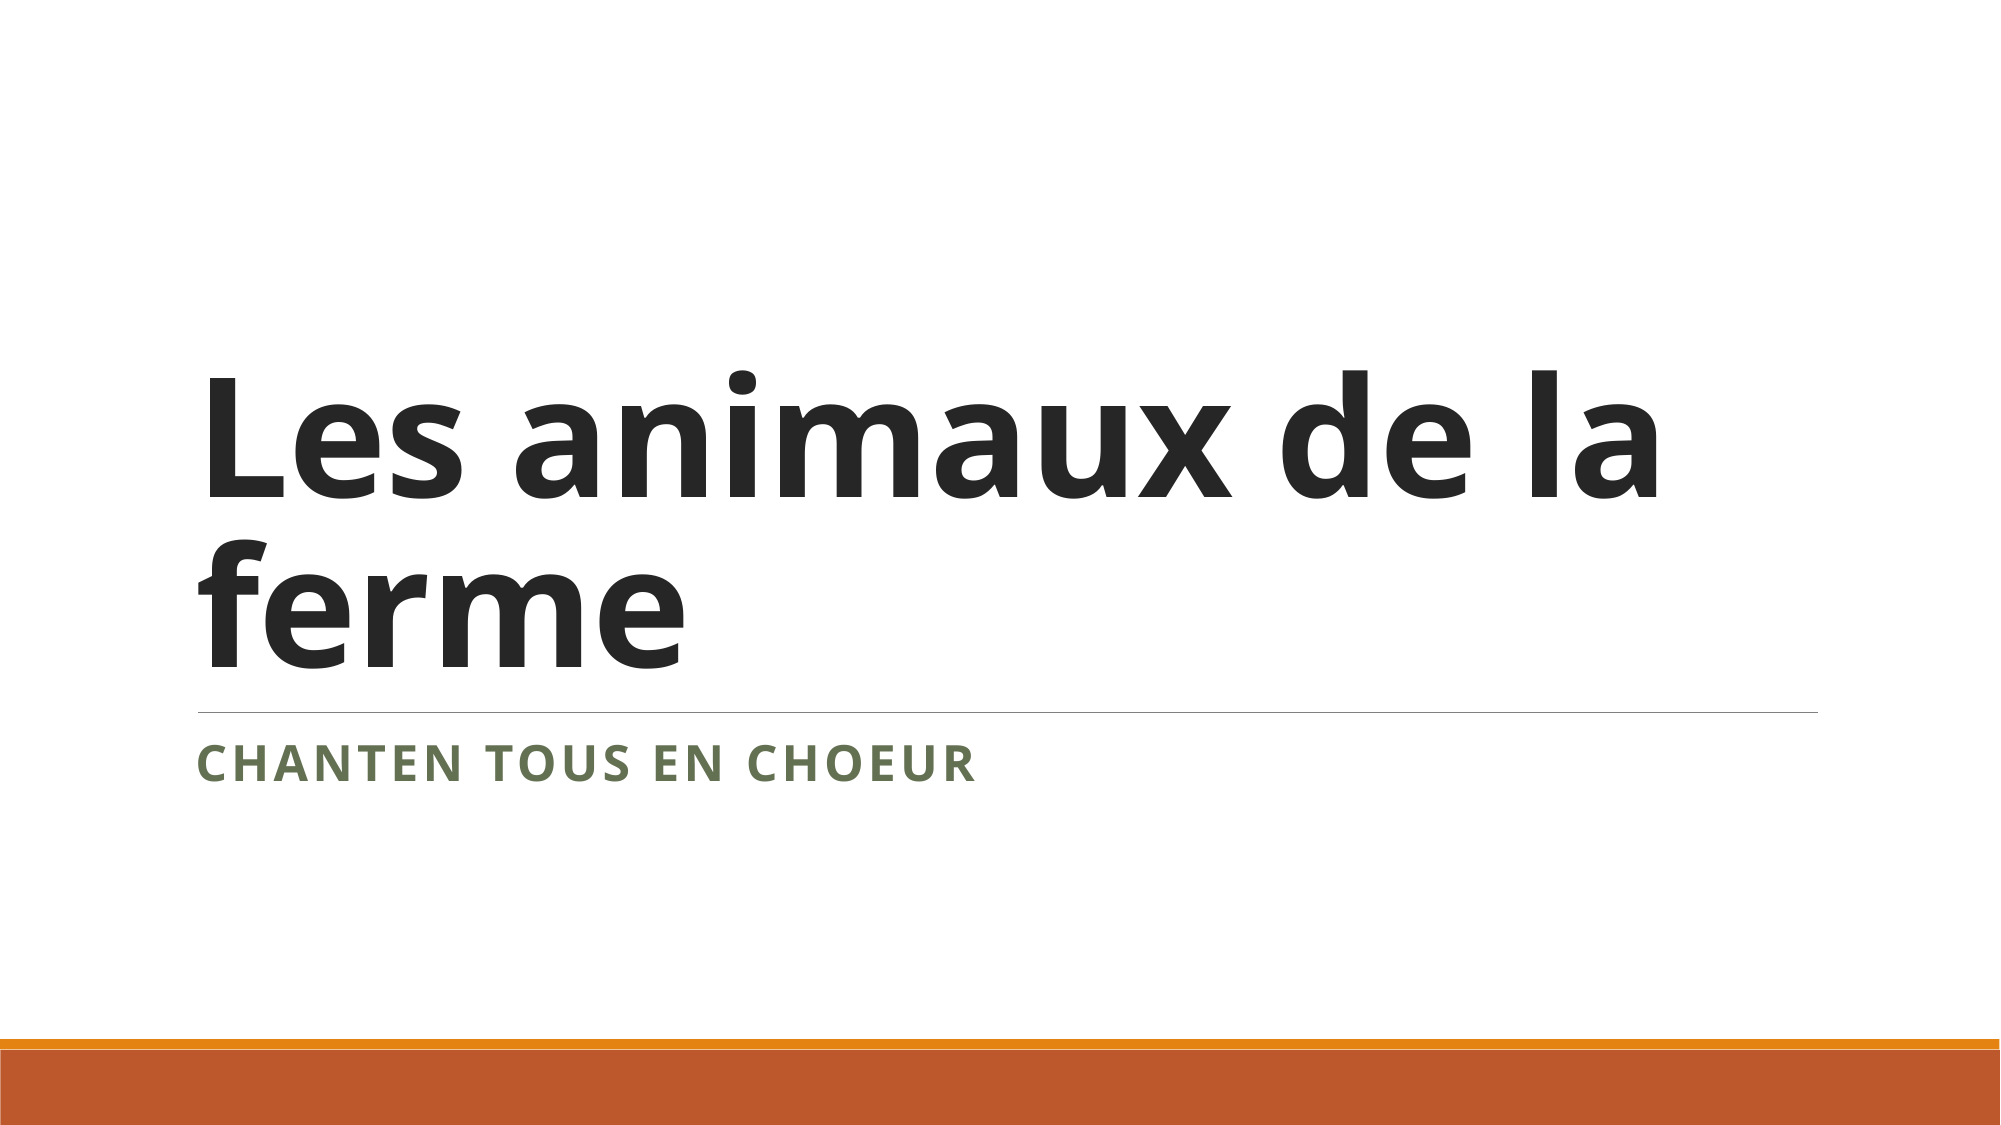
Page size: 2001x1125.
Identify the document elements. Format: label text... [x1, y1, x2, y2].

title Les animaux de la ferme [180, 124, 1830, 710]
subtitle chanTEN TOUS EN CHOEUR [180, 730, 1831, 919]
